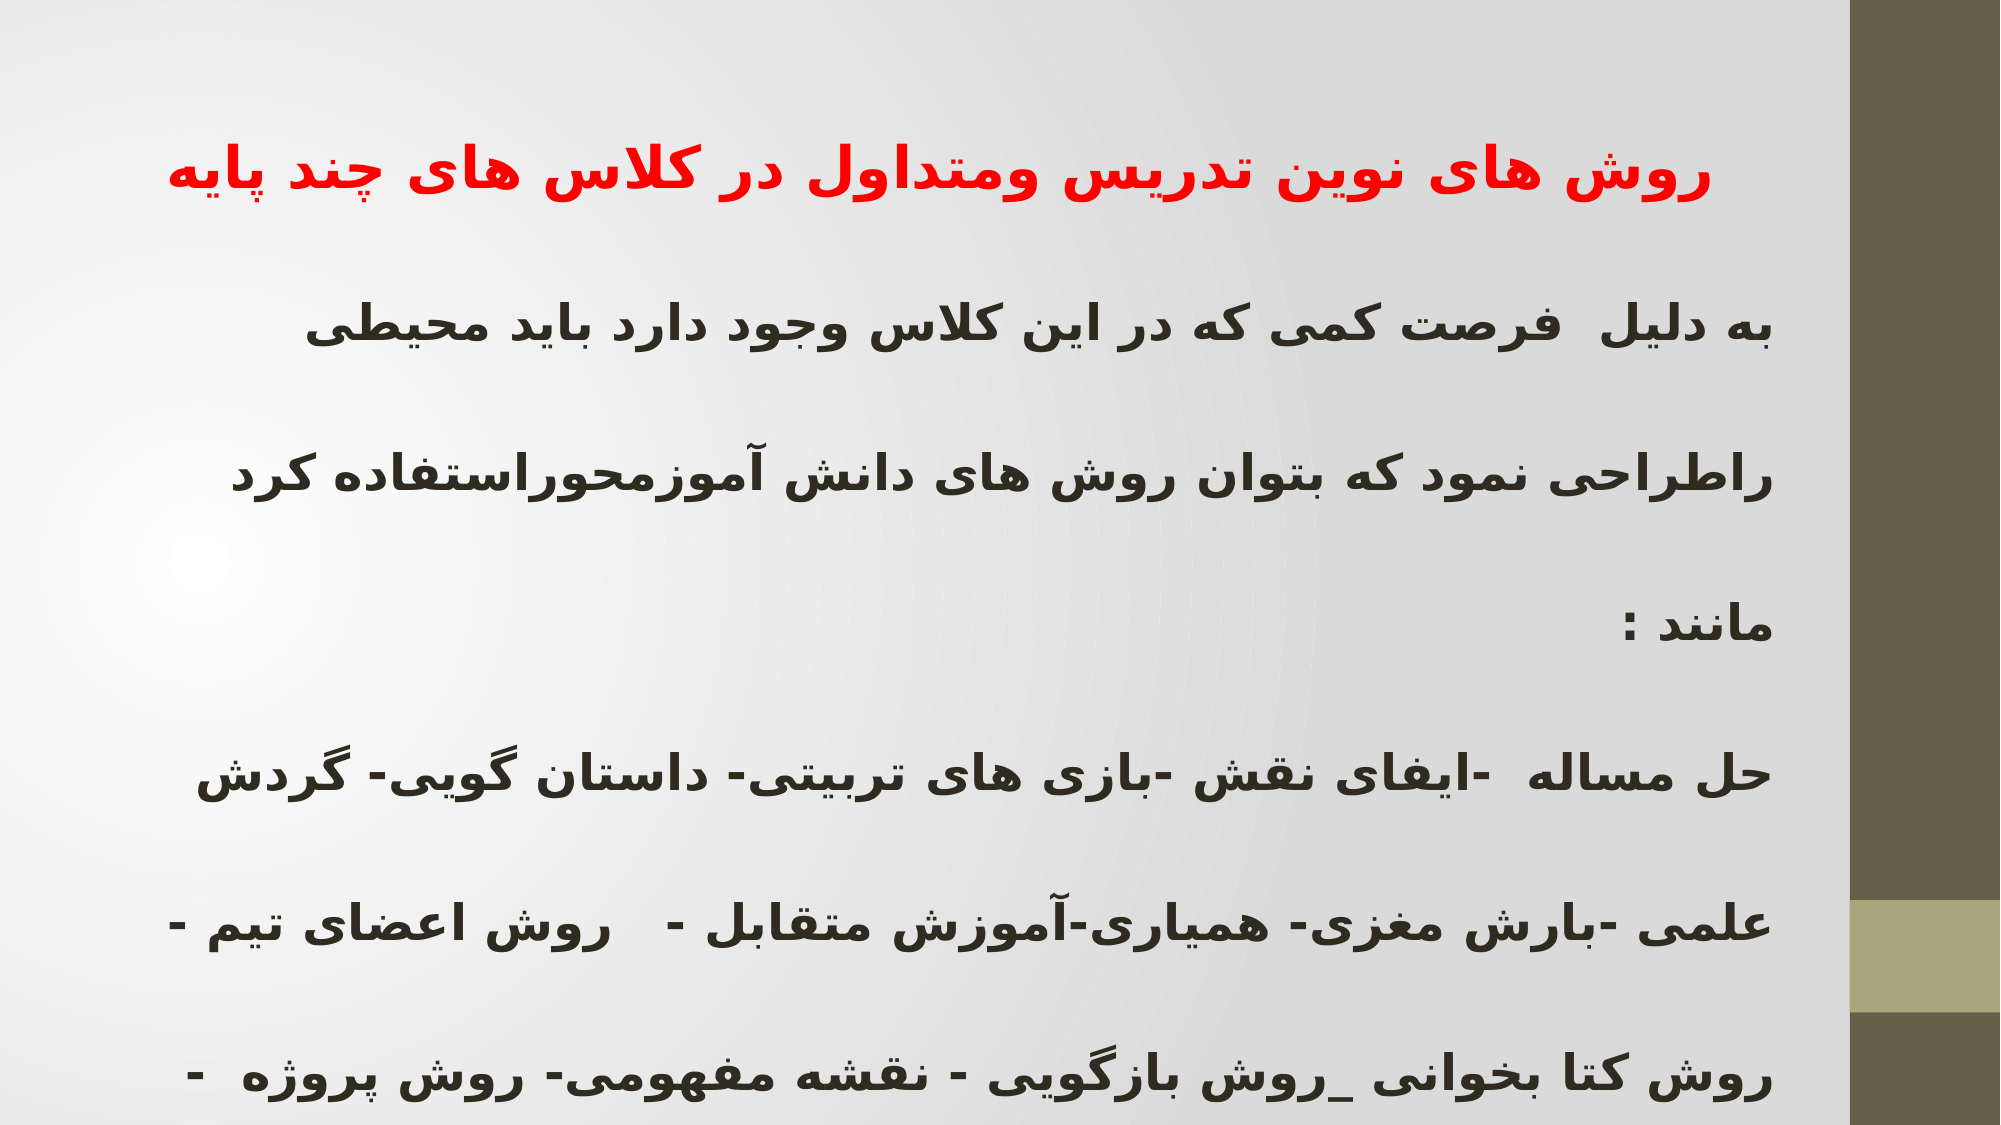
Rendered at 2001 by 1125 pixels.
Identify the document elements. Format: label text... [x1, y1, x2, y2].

text_box روش های نوین تدریس ومتداول در کلاس های چند پایه به دلیل فرصت کمی که در این کلاس وجود دارد باید محیطی راطراحی نمود که بتوان روش های دانش آموزمحوراستفاده کرد مانند : حل مساله -ایفای نقش -بازی های تربیتی- داستان گویی- گردش علمی -بارش مغزی- همیاری-آموزش متقابل - روش اعضای تیم - روش کتا بخوانی _روش بازگویی - نقشه مفهومی- روش پروژه - روش هم شاگردی -روش پرسش وپاسخ [90, 53, 1791, 1125]
